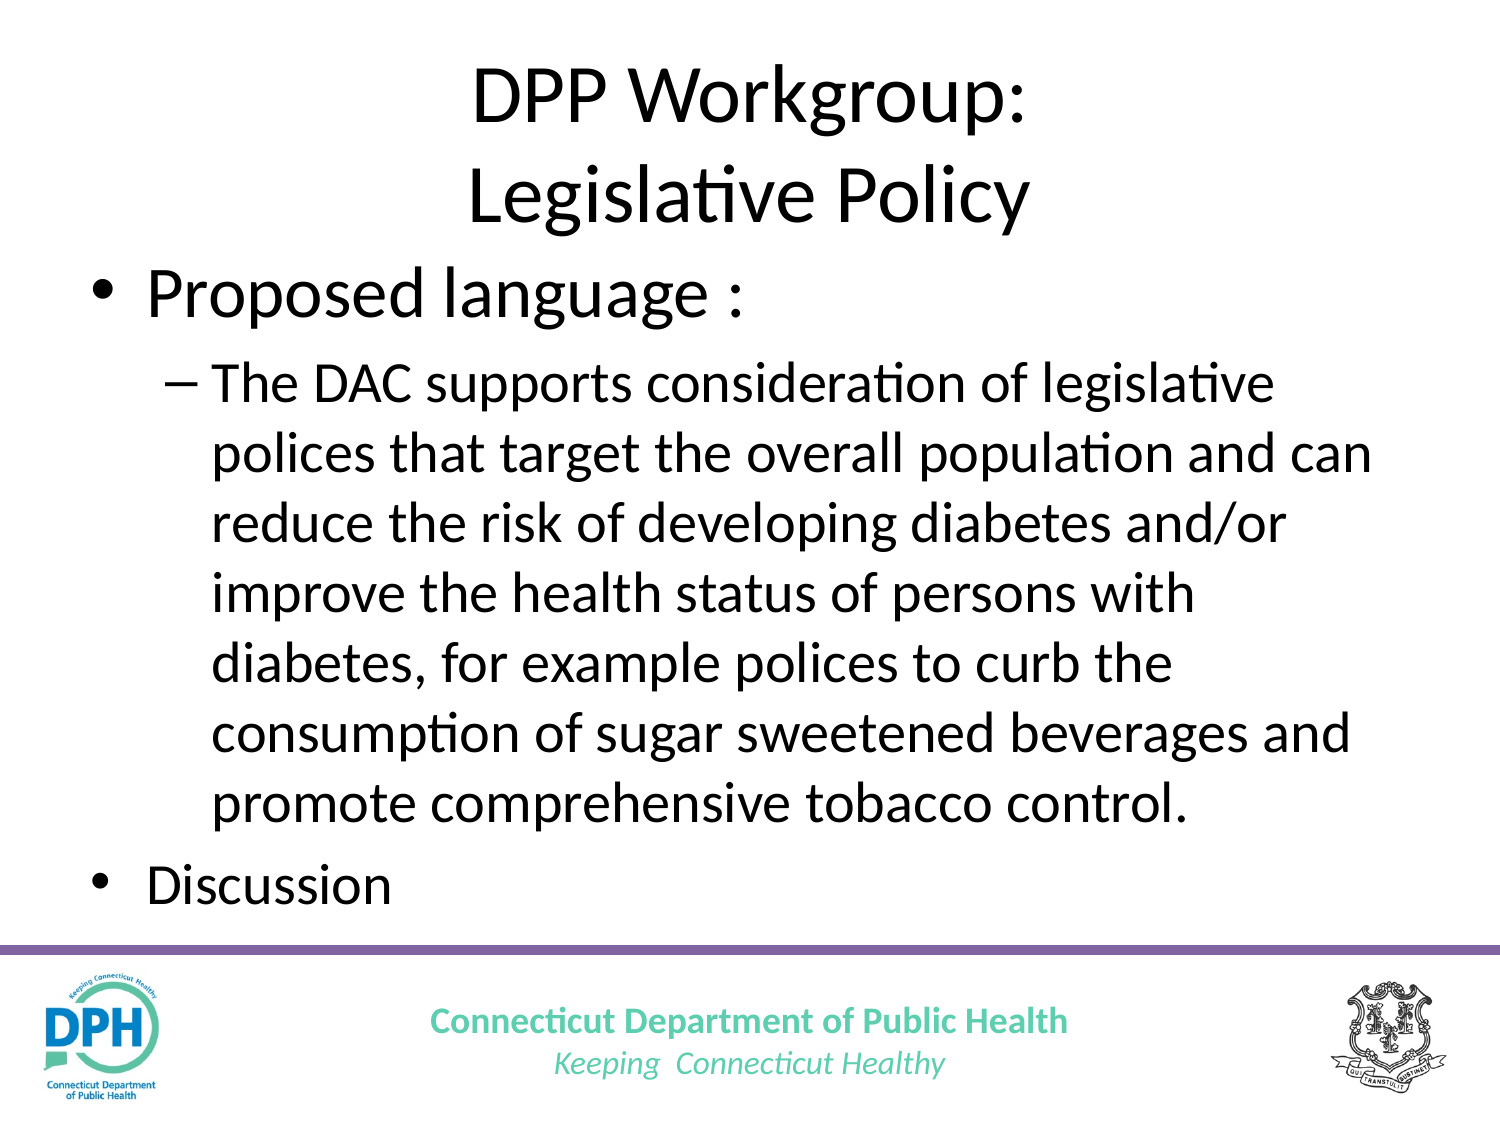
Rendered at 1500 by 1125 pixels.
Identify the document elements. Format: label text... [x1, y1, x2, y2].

list Proposed language : The DAC supports consideration of legislative polices that target the overall population and can reduce the risk of developing diabetes and/or improve the health status of persons with diabetes, for example polices to curb the consumption of sugar sweetened beverages and promote comprehensive tobacco control. Discussion [75, 237, 1425, 1005]
title DPP Workgroup: Legislative Policy [75, 45, 1425, 233]
picture [37, 969, 163, 1104]
picture [1328, 969, 1450, 1104]
